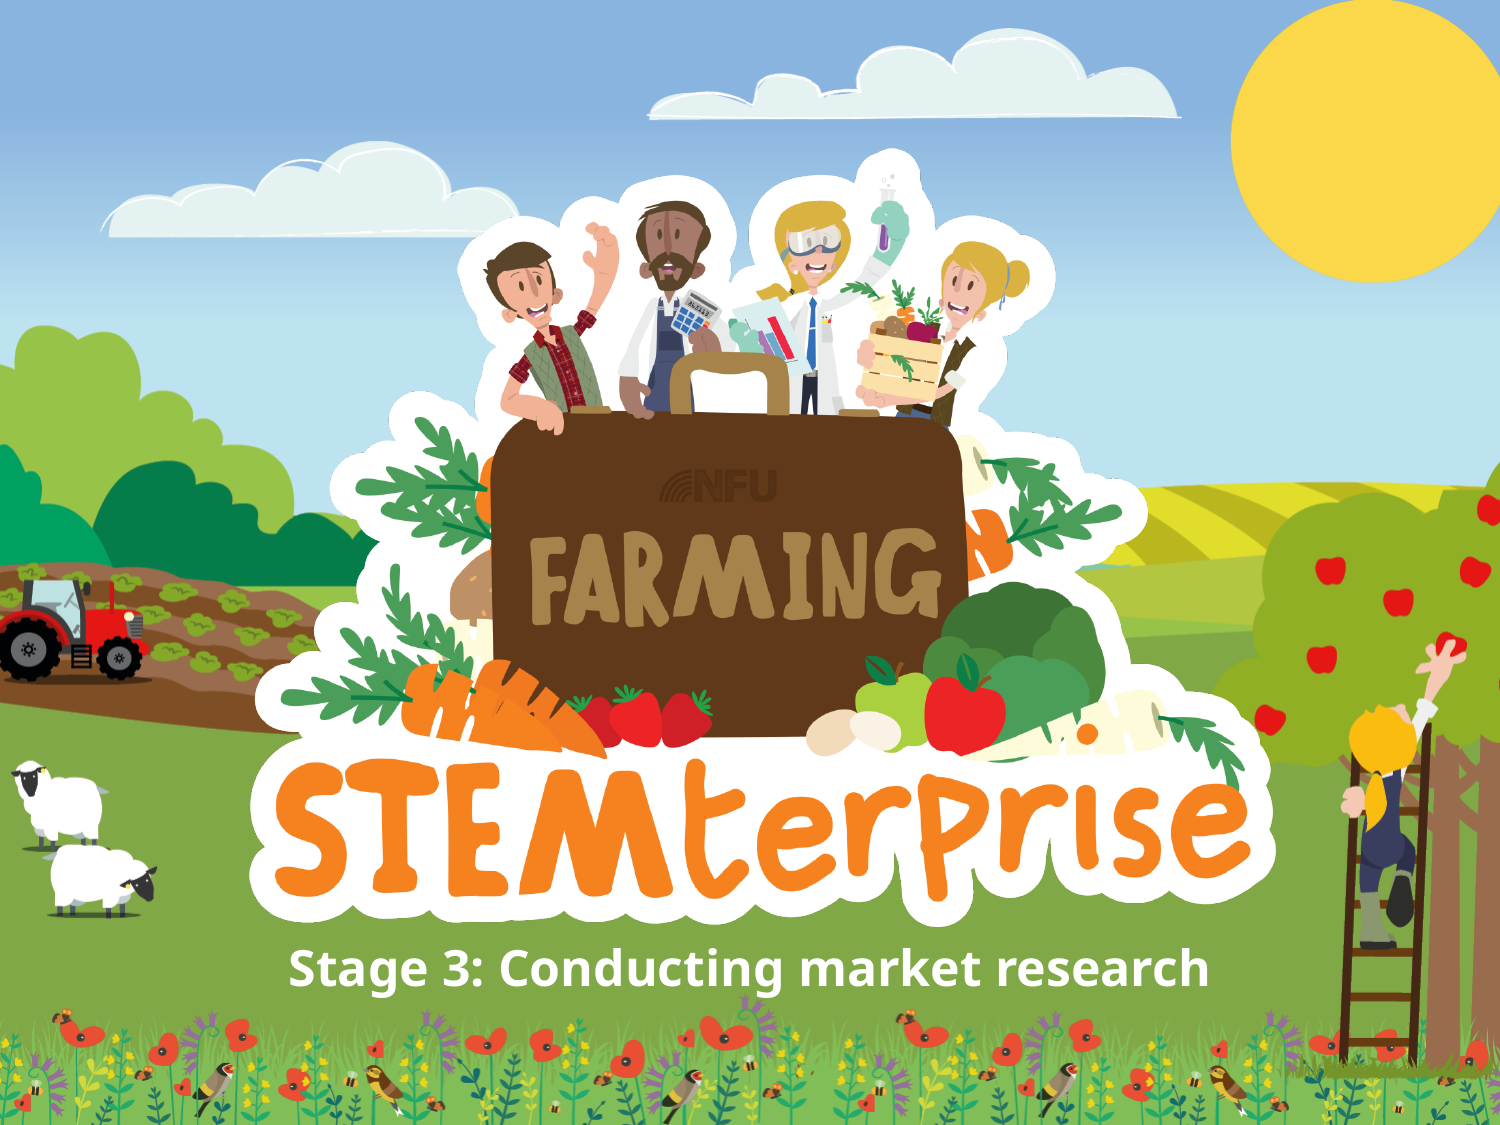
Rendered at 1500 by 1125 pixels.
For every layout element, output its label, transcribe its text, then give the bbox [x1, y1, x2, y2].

subtitle Stage 3: Conducting market research [0, 928, 1500, 1125]
picture [0, 0, 1500, 928]
